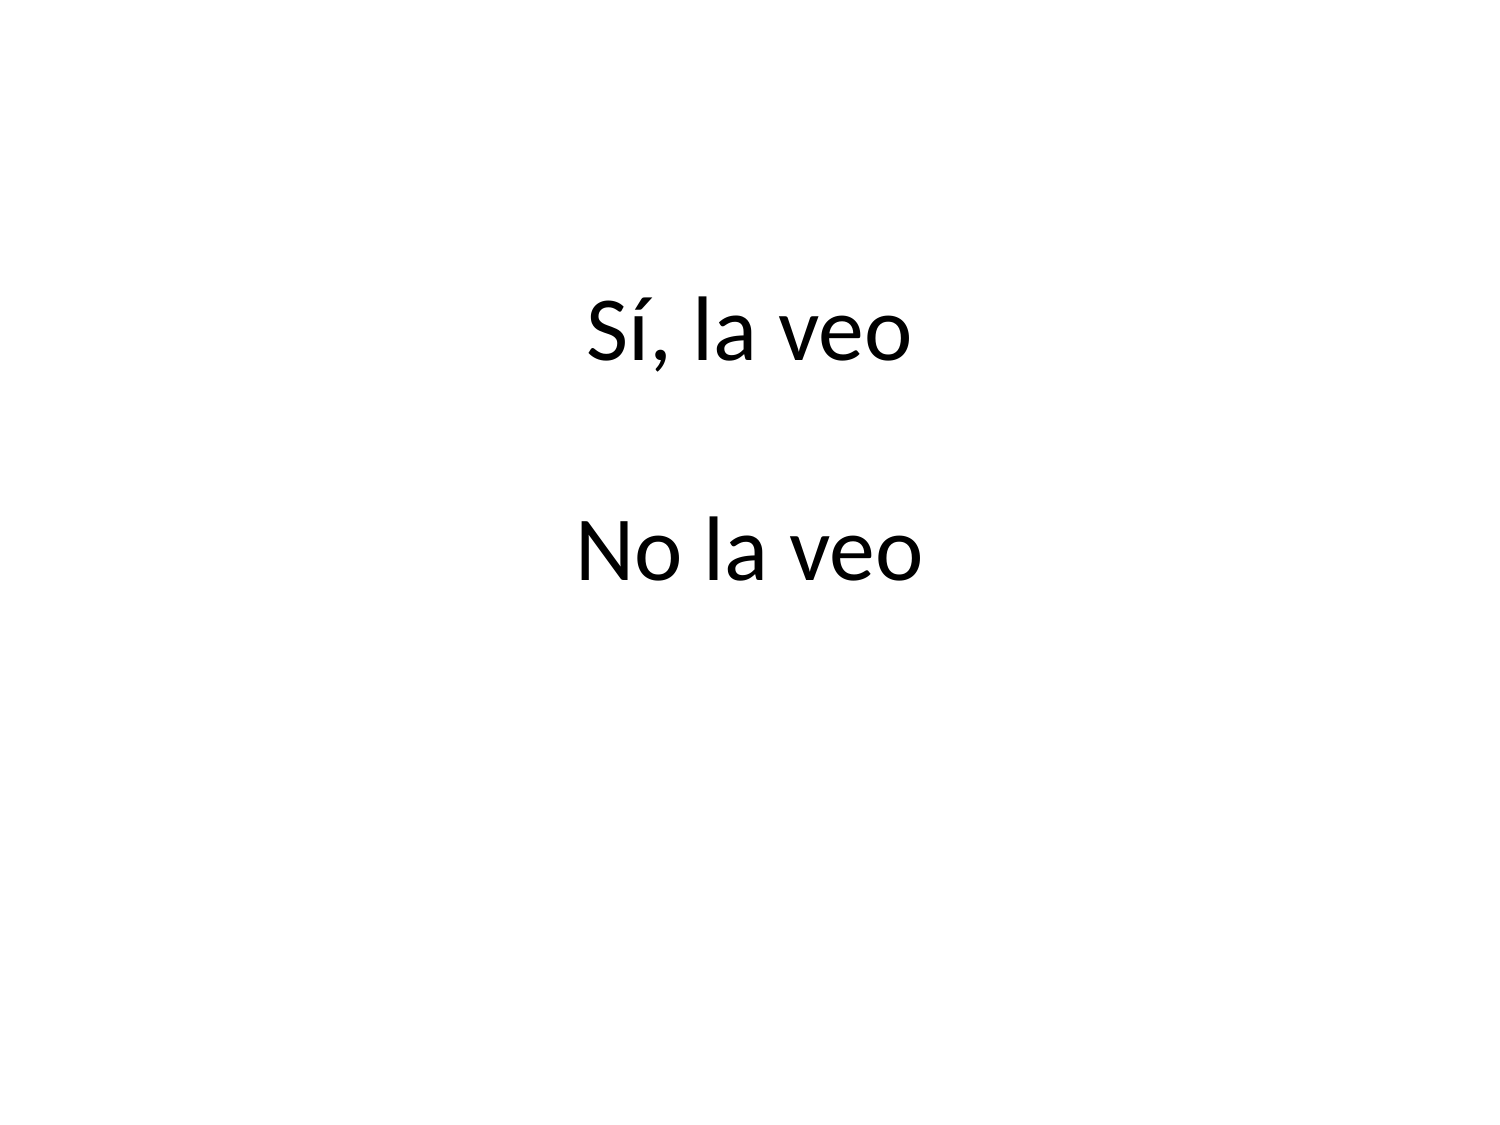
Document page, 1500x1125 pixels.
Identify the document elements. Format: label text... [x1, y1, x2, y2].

title Sí, la veo No la veo [75, 45, 1425, 824]
